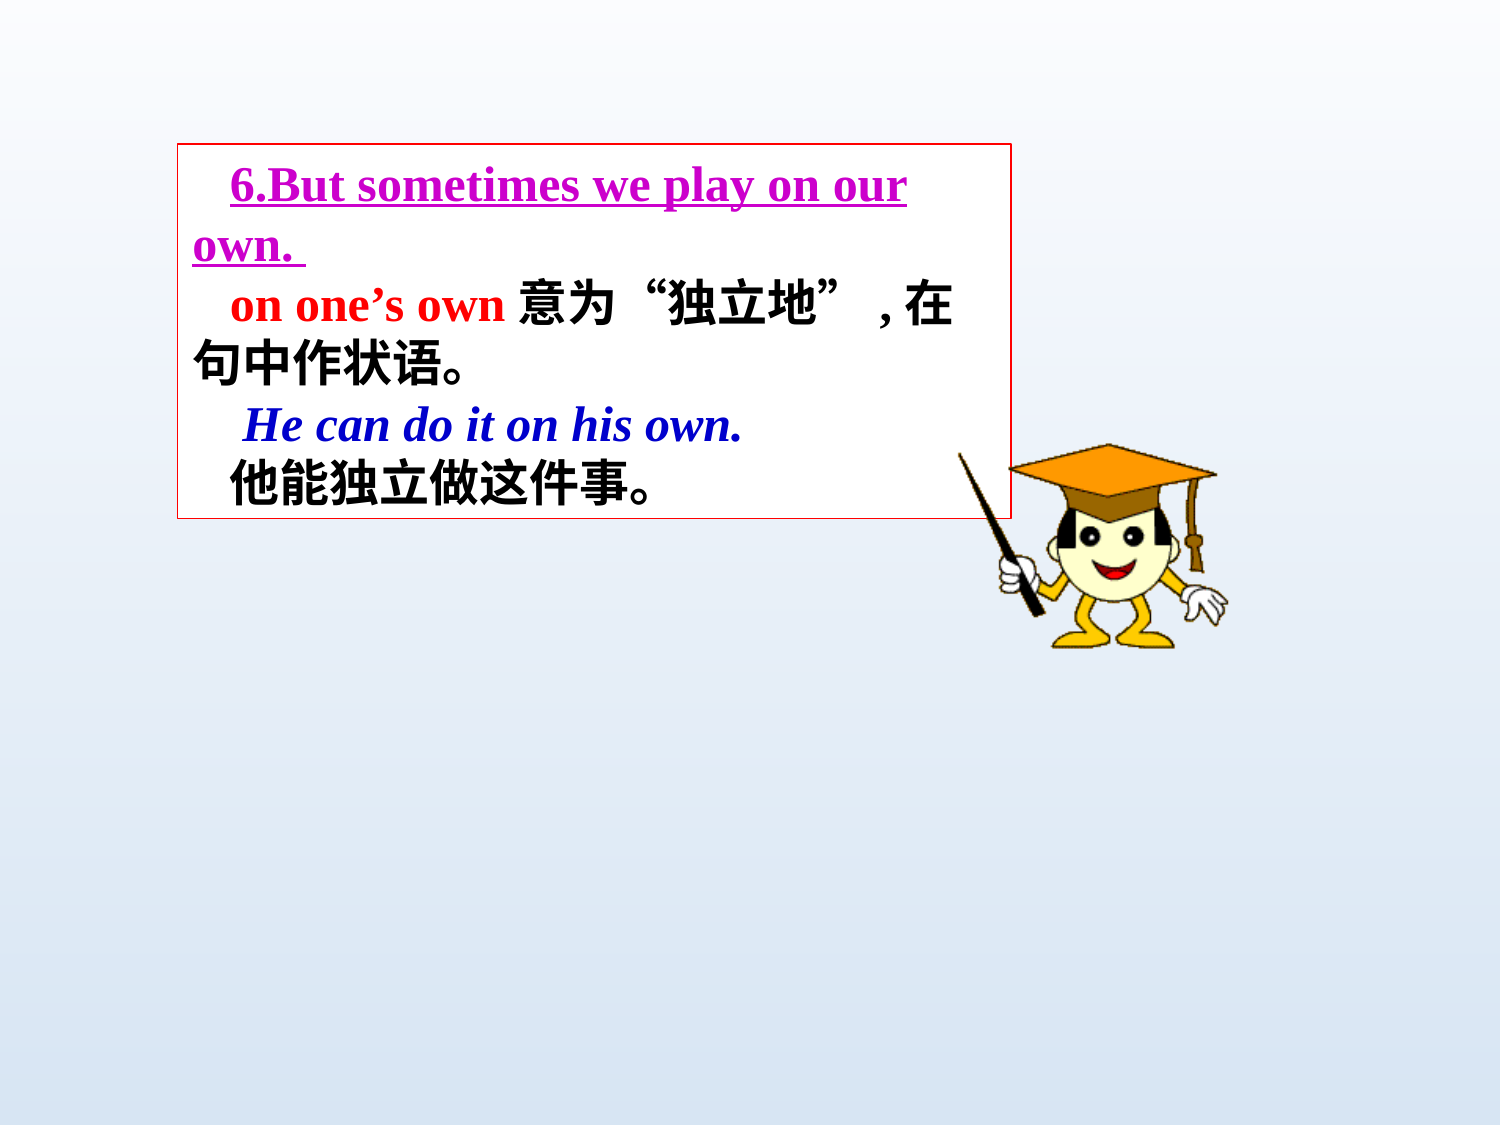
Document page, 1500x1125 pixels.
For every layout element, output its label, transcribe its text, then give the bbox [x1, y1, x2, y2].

text_box 6.But sometimes we play on our own. on one’s own意为“独立地”,在句中作状语。 He can do it on his own. 他能独立做这件事。 [177, 143, 1011, 519]
picture [938, 428, 1252, 663]
